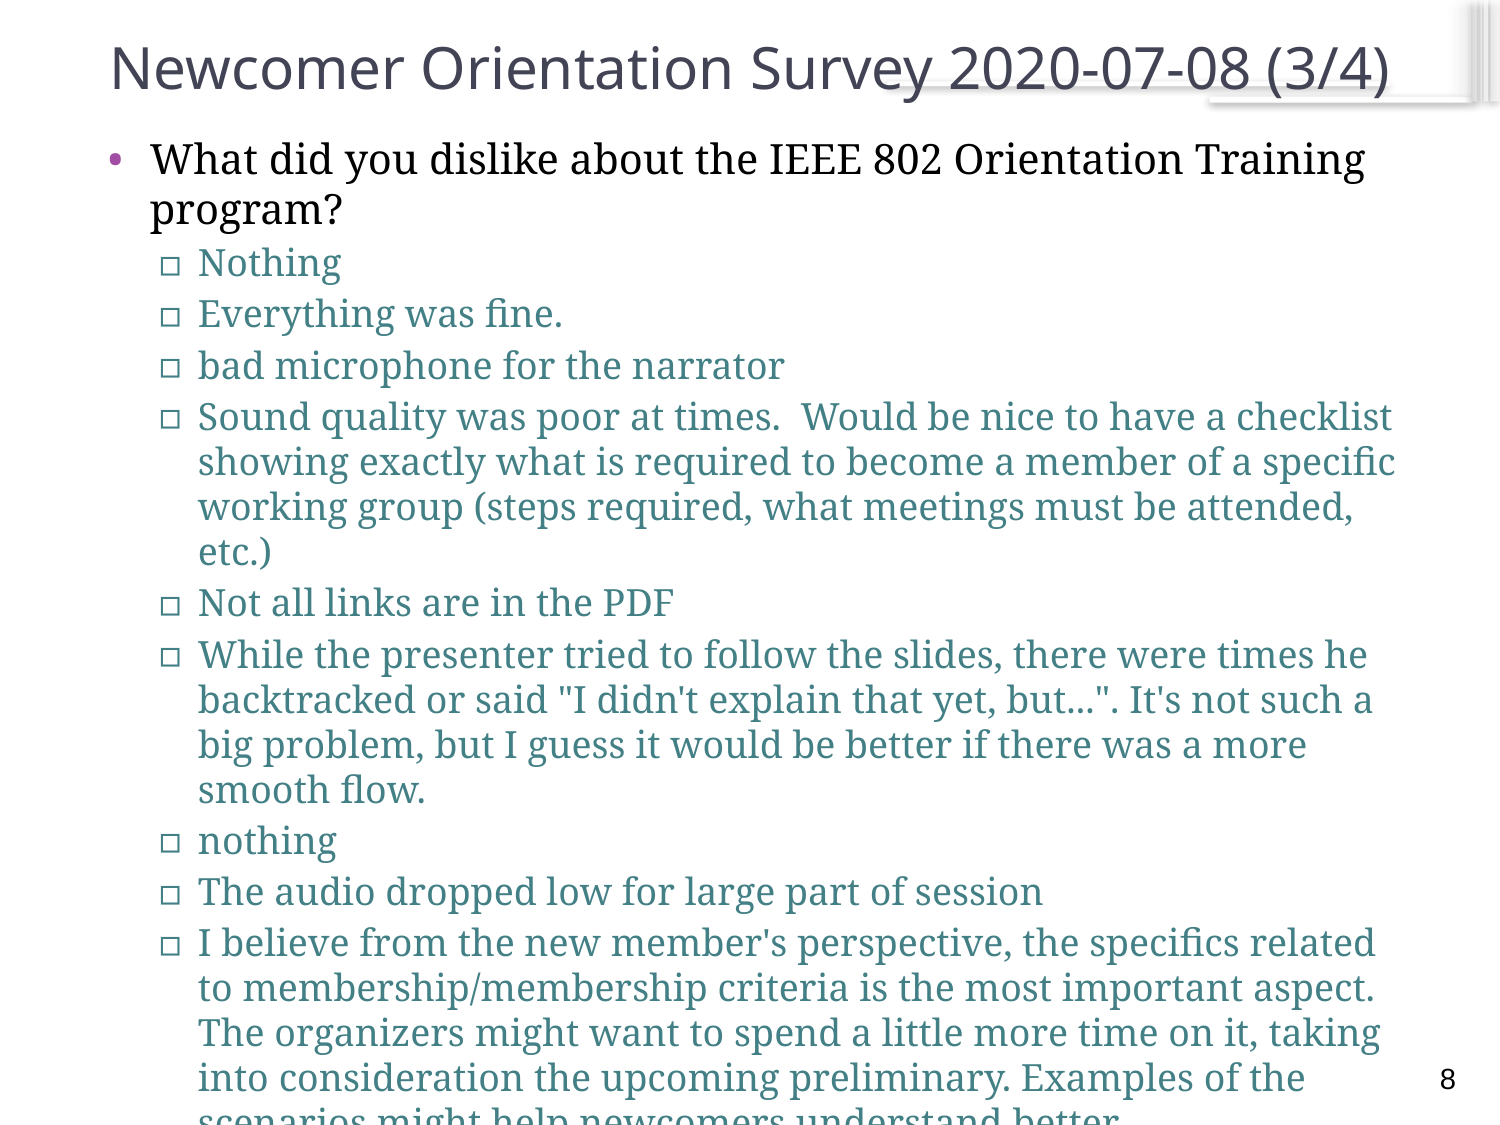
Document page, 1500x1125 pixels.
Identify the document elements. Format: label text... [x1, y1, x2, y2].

list What did you dislike about the IEEE 802 Orientation Training program? Nothing Everything was fine. bad microphone for the narrator Sound quality was poor at times. Would be nice to have a checklist showing exactly what is required to become a member of a specific working group (steps required, what meetings must be attended, etc.) Not all links are in the PDF While the presenter tried to follow the slides, there were times he backtracked or said "I didn't explain that yet, but...". It's not such a big problem, but I guess it would be better if there was a more smooth flow. nothing The audio dropped low for large part of session I believe from the new member's perspective, the specifics related to membership/membership criteria is the most important aspect. The organizers might want to spend a little more time on it, taking into consideration the upcoming preliminary. Examples of the scenarios might help newcomers understand better. [75, 125, 1425, 1072]
title Newcomer Orientation Survey 2020-07-08 (3/4) [17, 7, 1483, 126]
